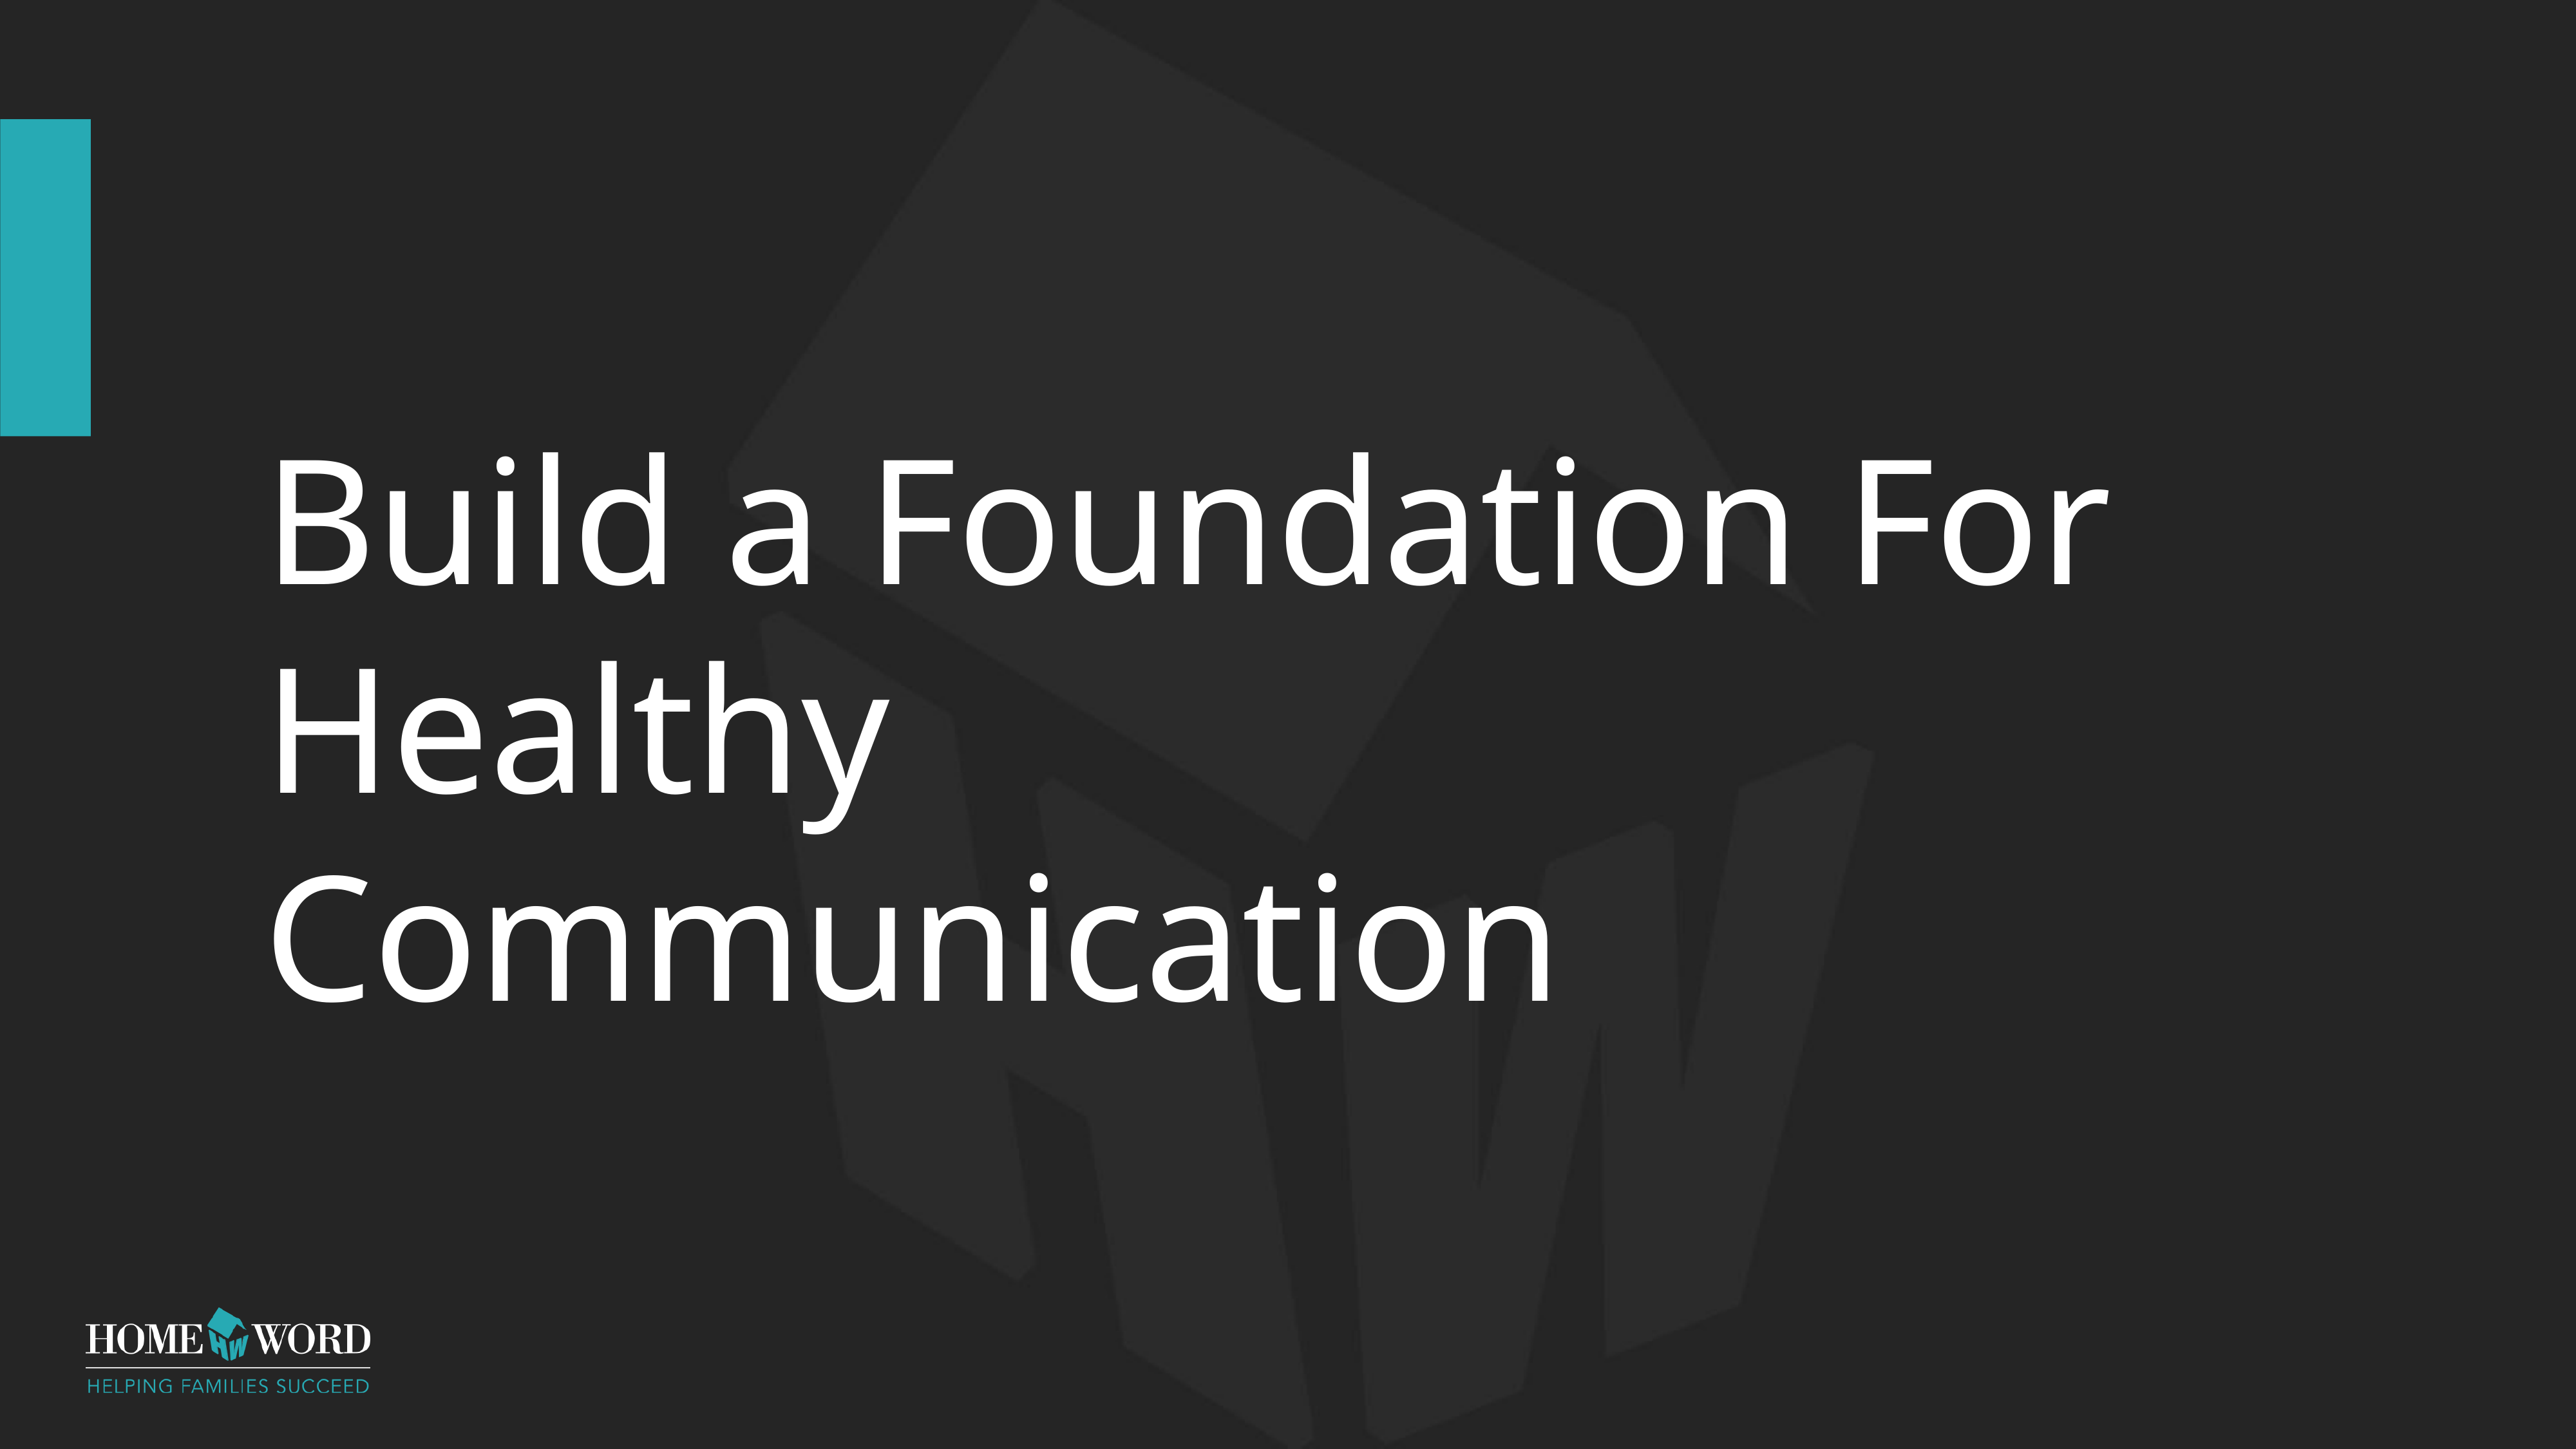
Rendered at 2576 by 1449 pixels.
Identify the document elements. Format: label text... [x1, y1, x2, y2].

title Build a Foundation For Healthy Communication [258, 405, 2210, 1044]
picture [0, 0, 2576, 1449]
